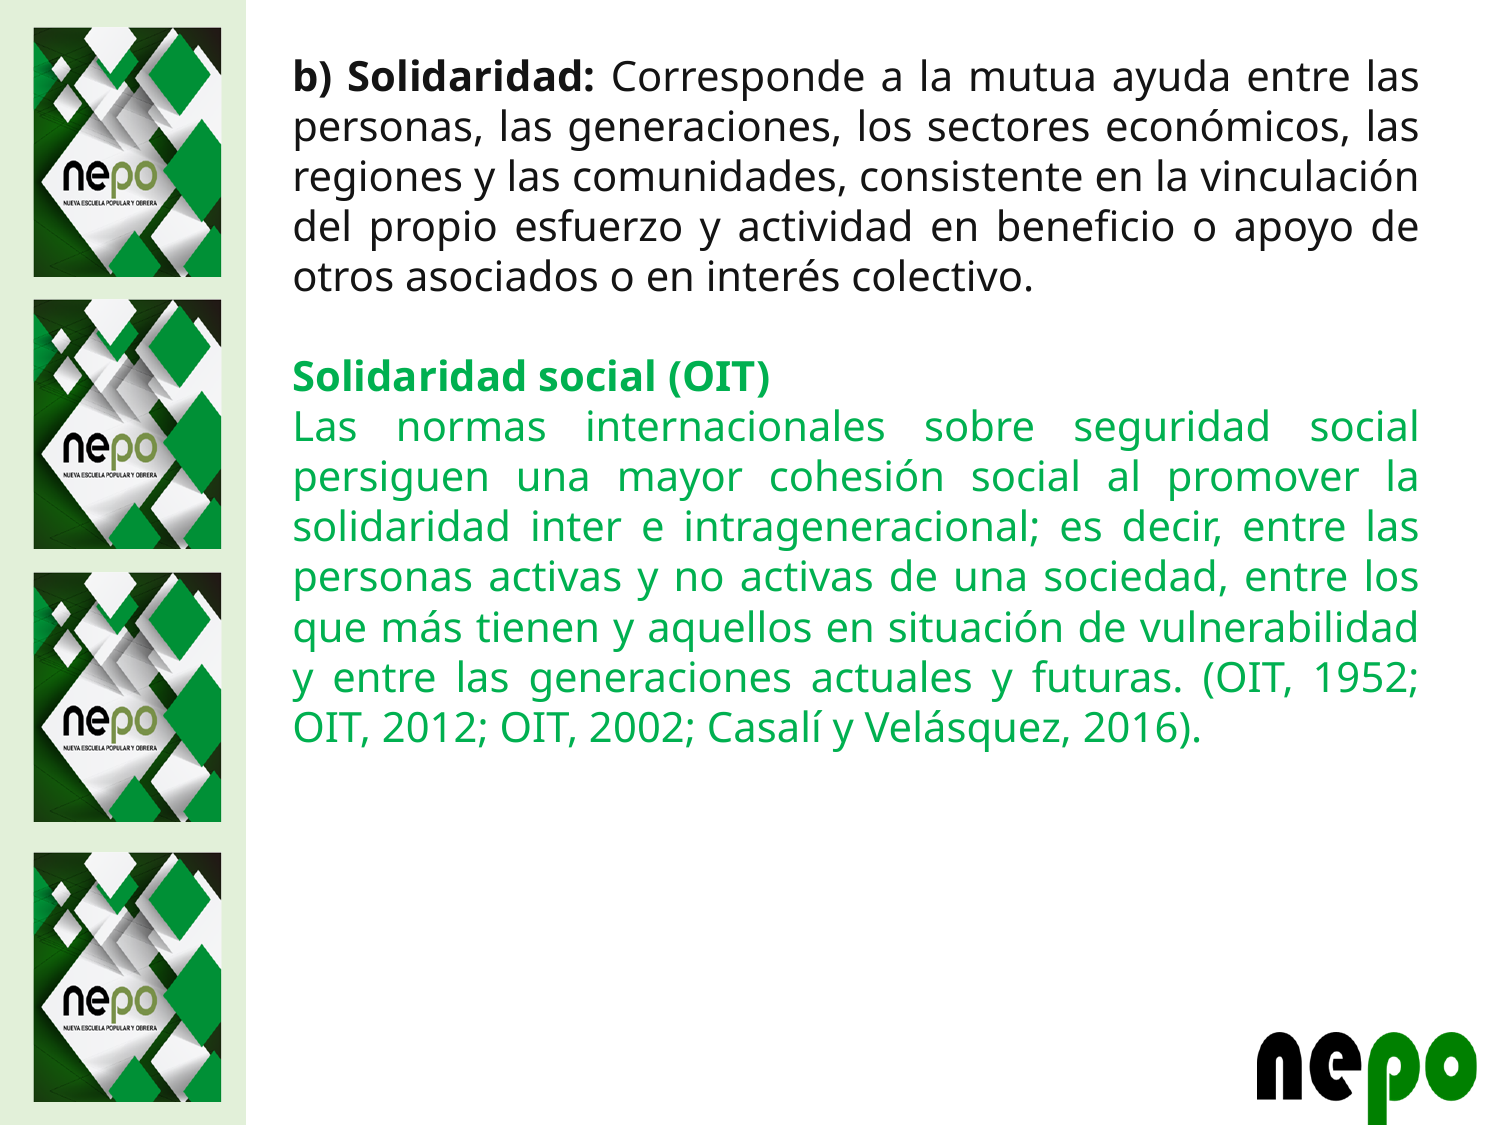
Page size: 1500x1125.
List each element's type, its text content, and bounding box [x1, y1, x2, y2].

picture [1257, 1032, 1477, 1125]
text_box b) Solidaridad: Corresponde a la mutua ayuda entre las personas, las generaciones, los sectores económicos, las regiones y las comunidades, consistente en la vinculación del propio esfuerzo y actividad en beneficio o apoyo de otros asociados o en interés colectivo. Solidaridad social (OIT) Las normas internacionales sobre seguridad social persiguen una mayor cohesión social al promover la solidaridad inter e intrageneracional; es decir, entre las personas activas y no activas de una sociedad, entre los que más tienen y aquellos en situación de vulnerabilidad y entre las generaciones actuales y futuras. (OIT, 1952; OIT, 2012; OIT, 2002; Casalí y Velásquez, 2016). [277, 42, 1435, 858]
picture [0, 0, 246, 1125]
